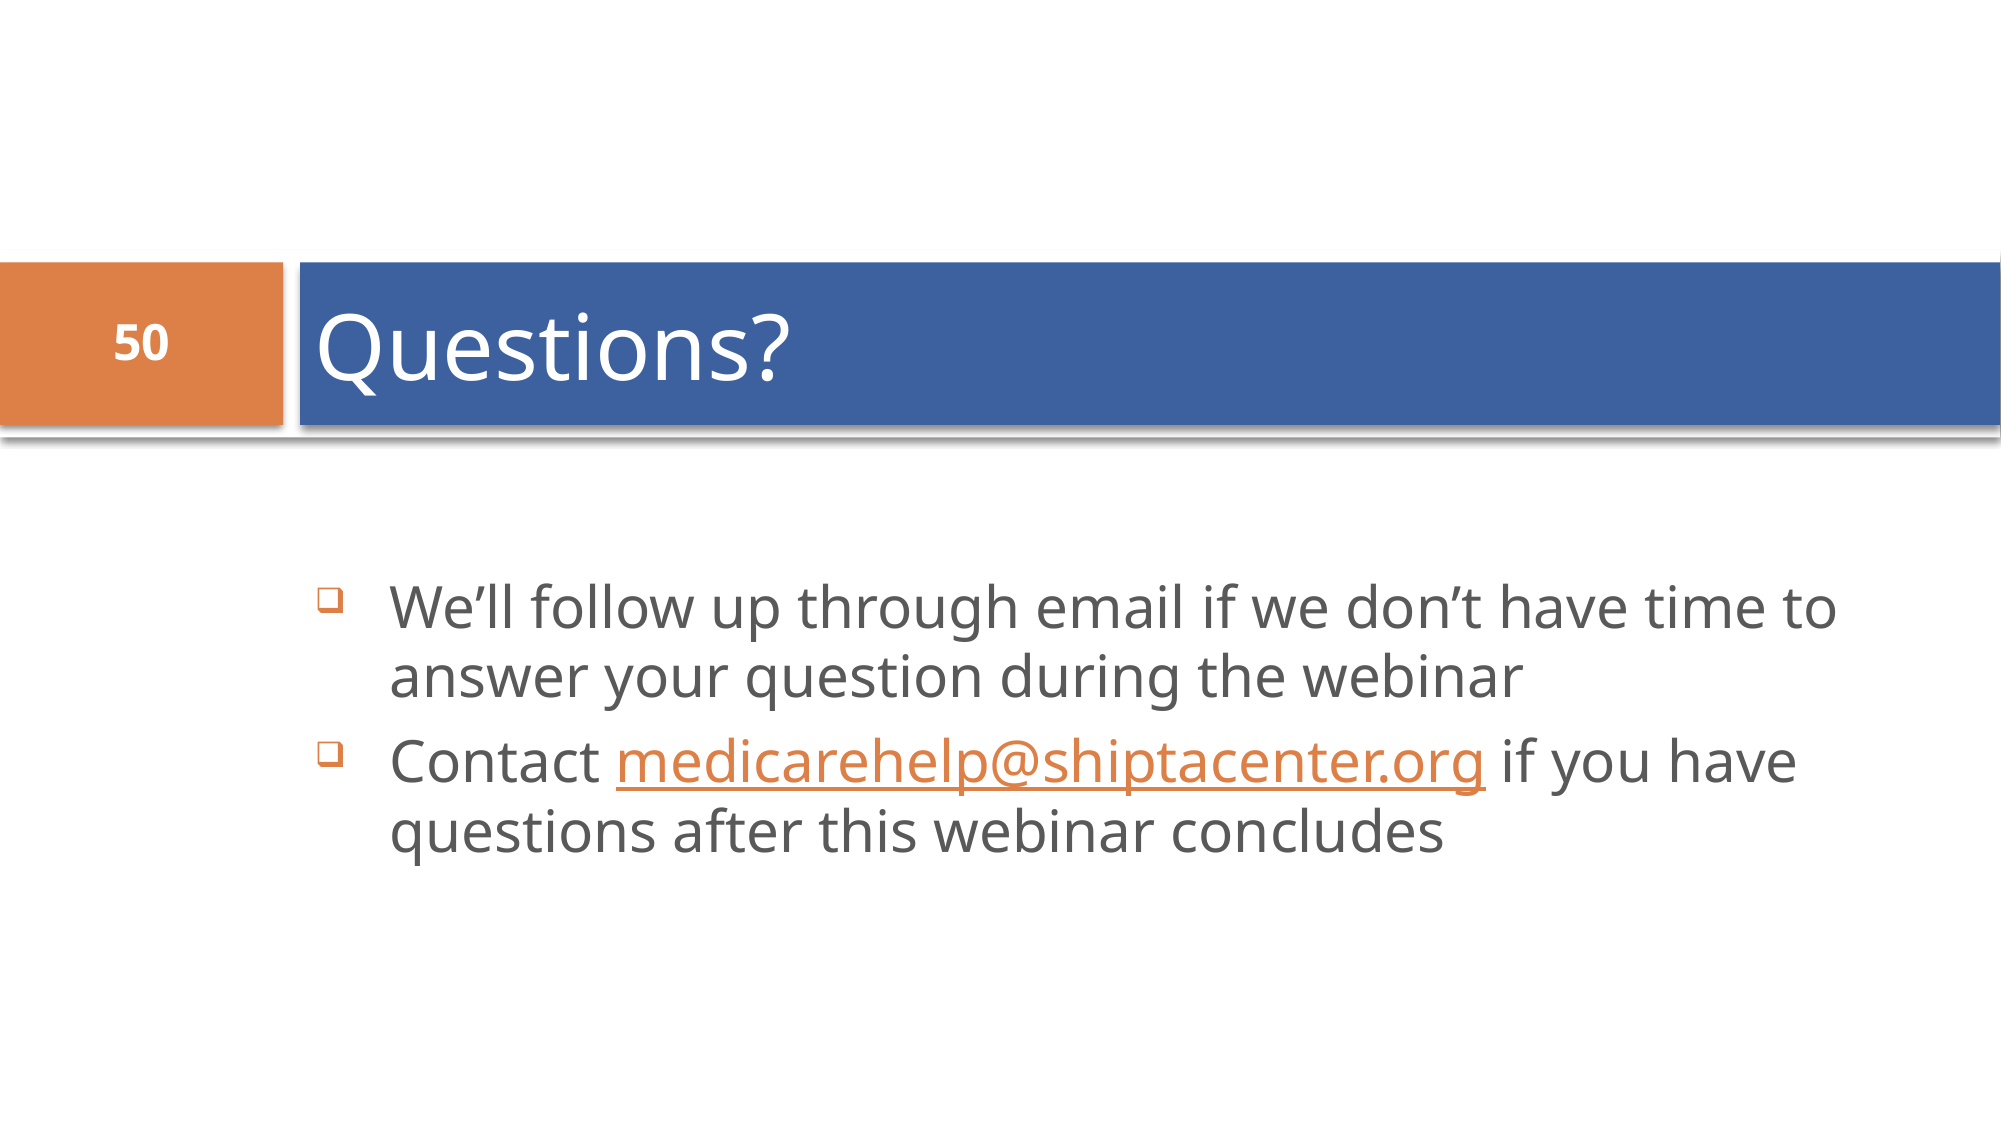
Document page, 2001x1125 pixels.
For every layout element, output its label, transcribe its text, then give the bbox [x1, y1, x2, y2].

list We’ll follow up through email if we don’t have time to answer your question during the webinar Contact medicarehelp@shiptacenter.org if you have questions after this webinar concludes [300, 562, 1894, 1019]
title Questions? [300, 262, 1967, 425]
slide_number 50 [0, 287, 284, 403]
